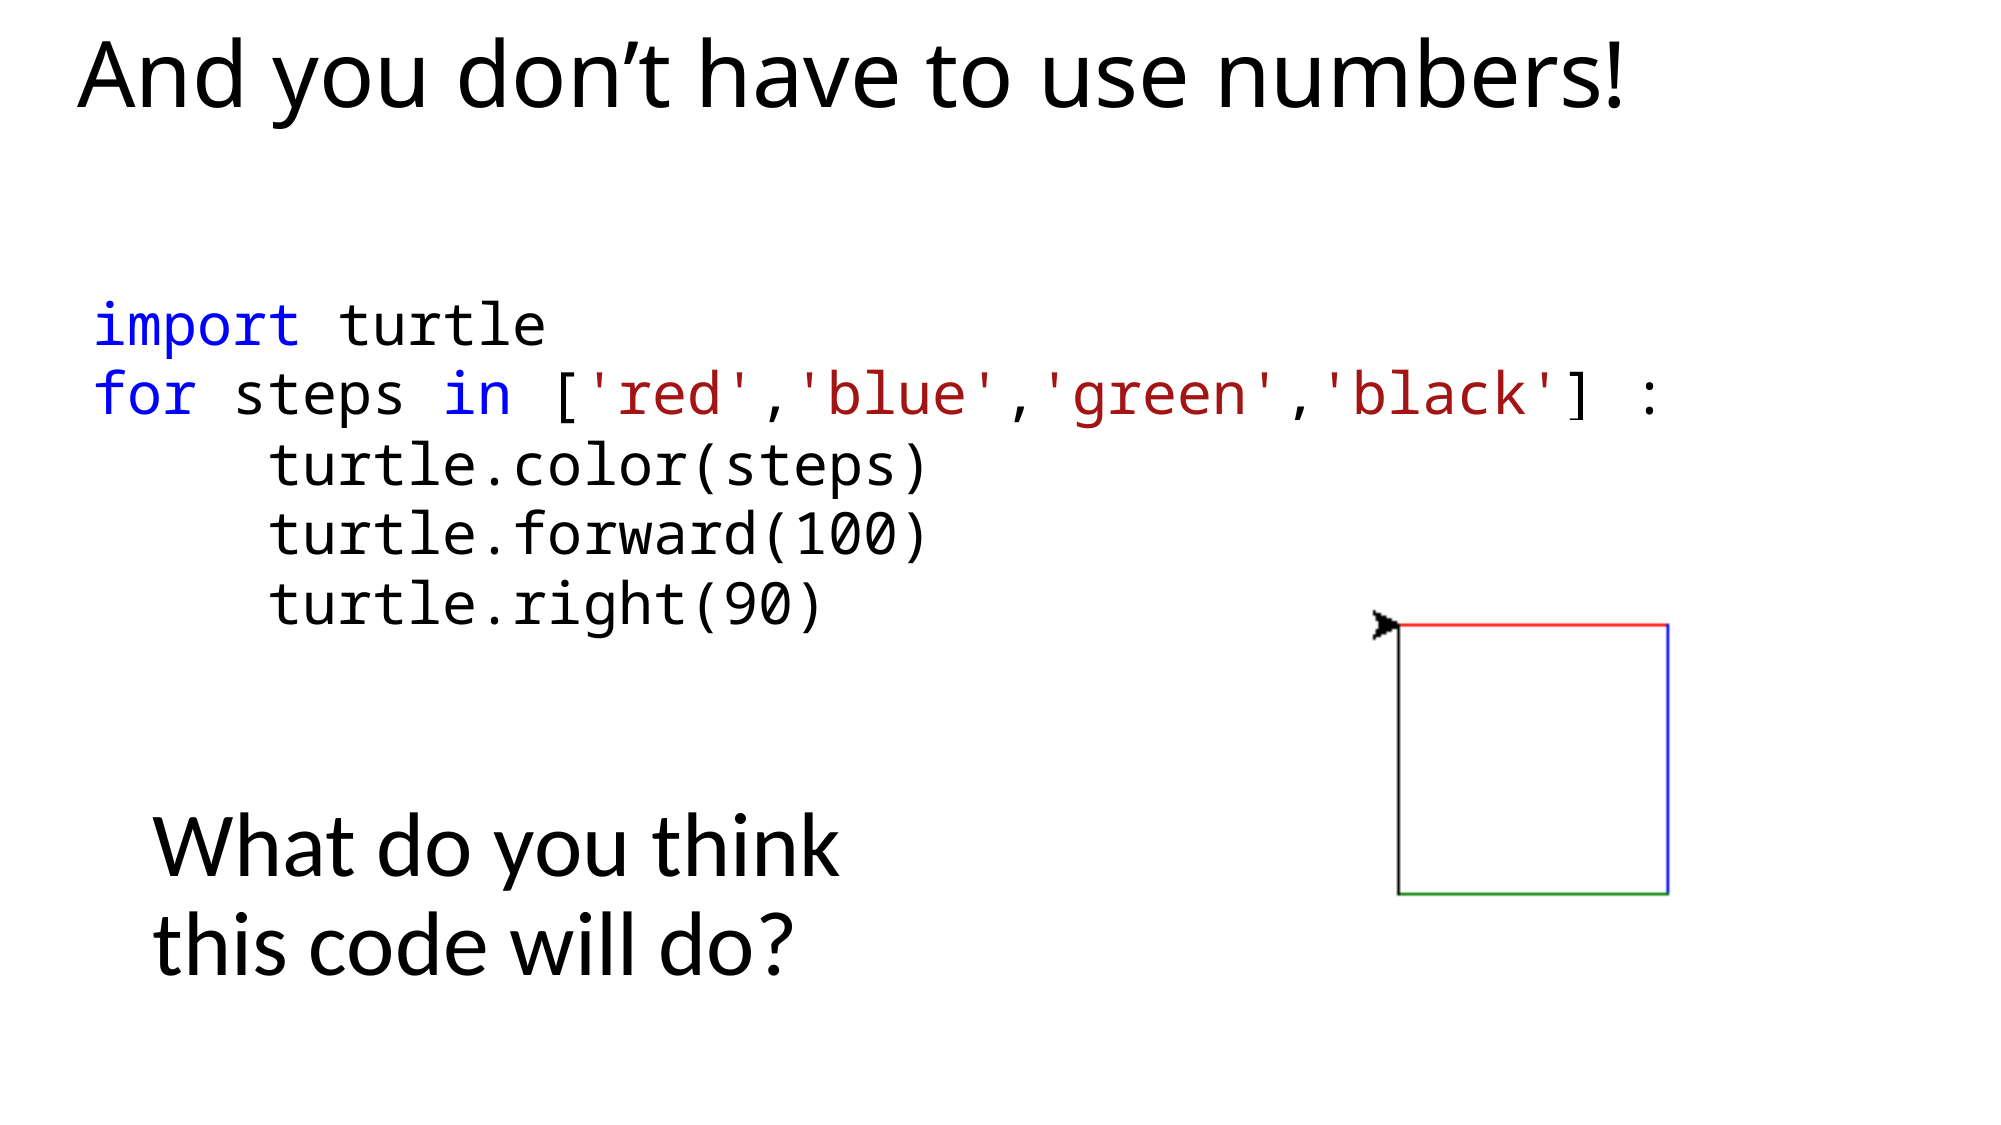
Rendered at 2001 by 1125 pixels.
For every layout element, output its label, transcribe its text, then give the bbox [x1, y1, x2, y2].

title And you don’t have to use numbers! [62, 29, 1953, 205]
text_box What do you think this code will do? [137, 668, 959, 1125]
picture [1188, 420, 1899, 1125]
text_box import turtle for steps in ['red','blue','green','black'] : turtle.color(steps) turtle.forward(100) turtle.right(90) [77, 279, 1683, 644]
